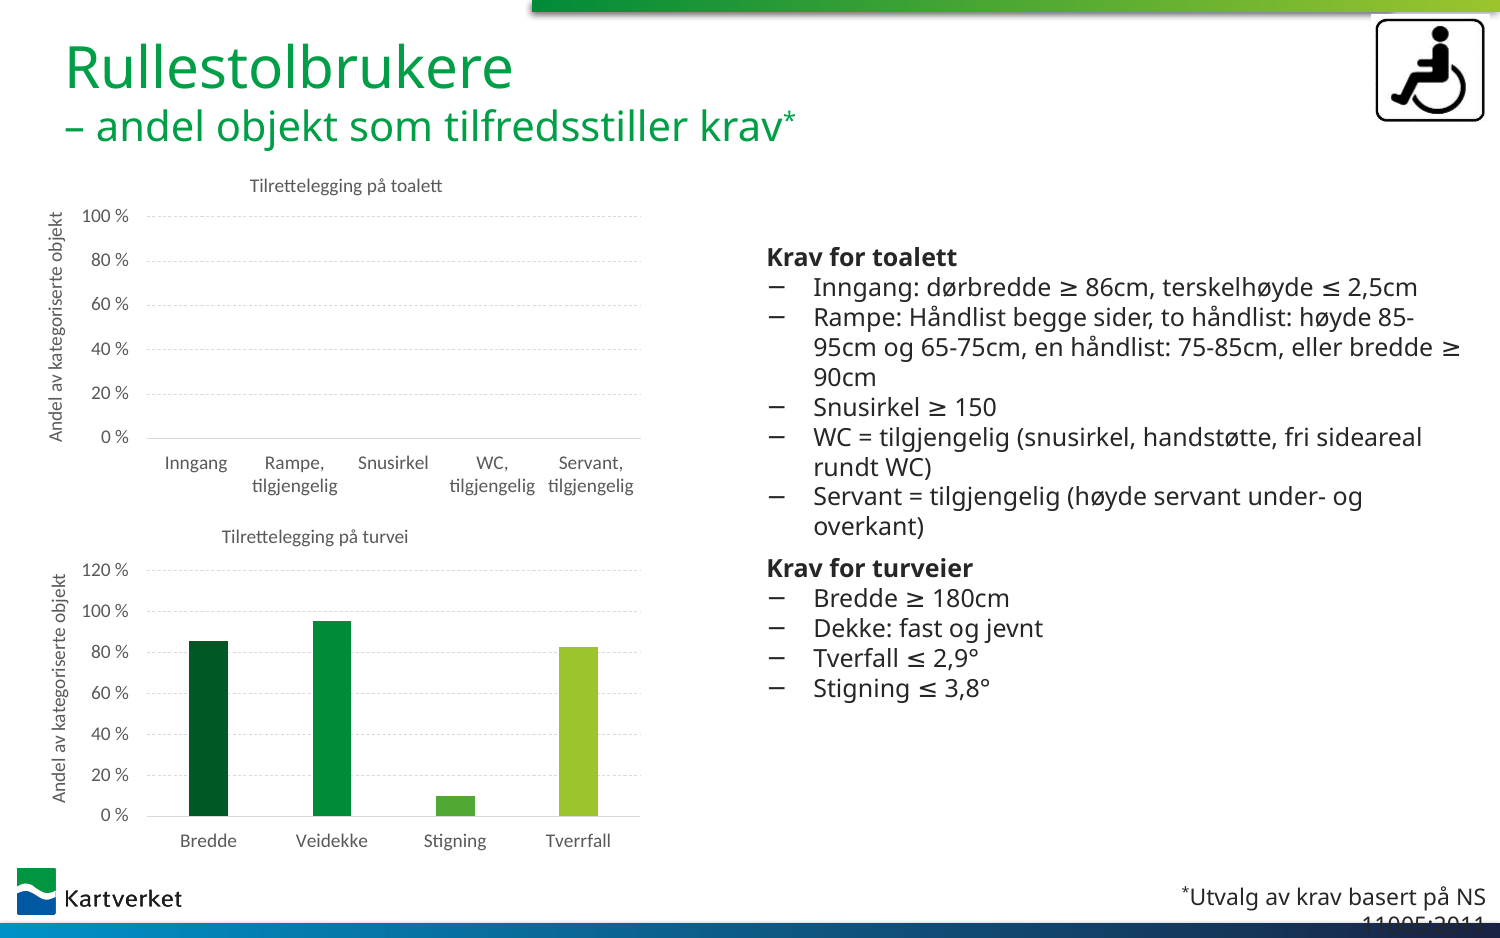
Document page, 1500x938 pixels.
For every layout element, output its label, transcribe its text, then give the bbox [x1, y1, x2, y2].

text_box Krav for toalett Inngang: dørbredde ≥ 86cm, terskelhøyde ≤ 2,5cm Rampe: Håndlist begge sider, to håndlist: høyde 85-95cm og 65-75cm, en håndlist: 75-85cm, eller bredde ≥ 90cm Snusirkel ≥ 150 WC = tilgjengelig (snusirkel, handstøtte, fri sideareal rundt WC) Servant = tilgjengelig (høyde servant under- og overkant) [751, 234, 1483, 545]
text_box *Utvalg av krav basert på NS 11005:2011 [1068, 873, 1500, 938]
text_box Rullestolbrukere – andel objekt som tilfredsstiller krav* [49, 14, 1431, 158]
picture [41, 166, 652, 505]
picture [41, 520, 652, 859]
text_box Krav for turveier Bredde ≥ 180cm Dekke: fast og jevnt Tverfall ≤ 2,9° Stigning ≤ 3,8° [751, 545, 1483, 710]
picture [1371, 13, 1491, 127]
